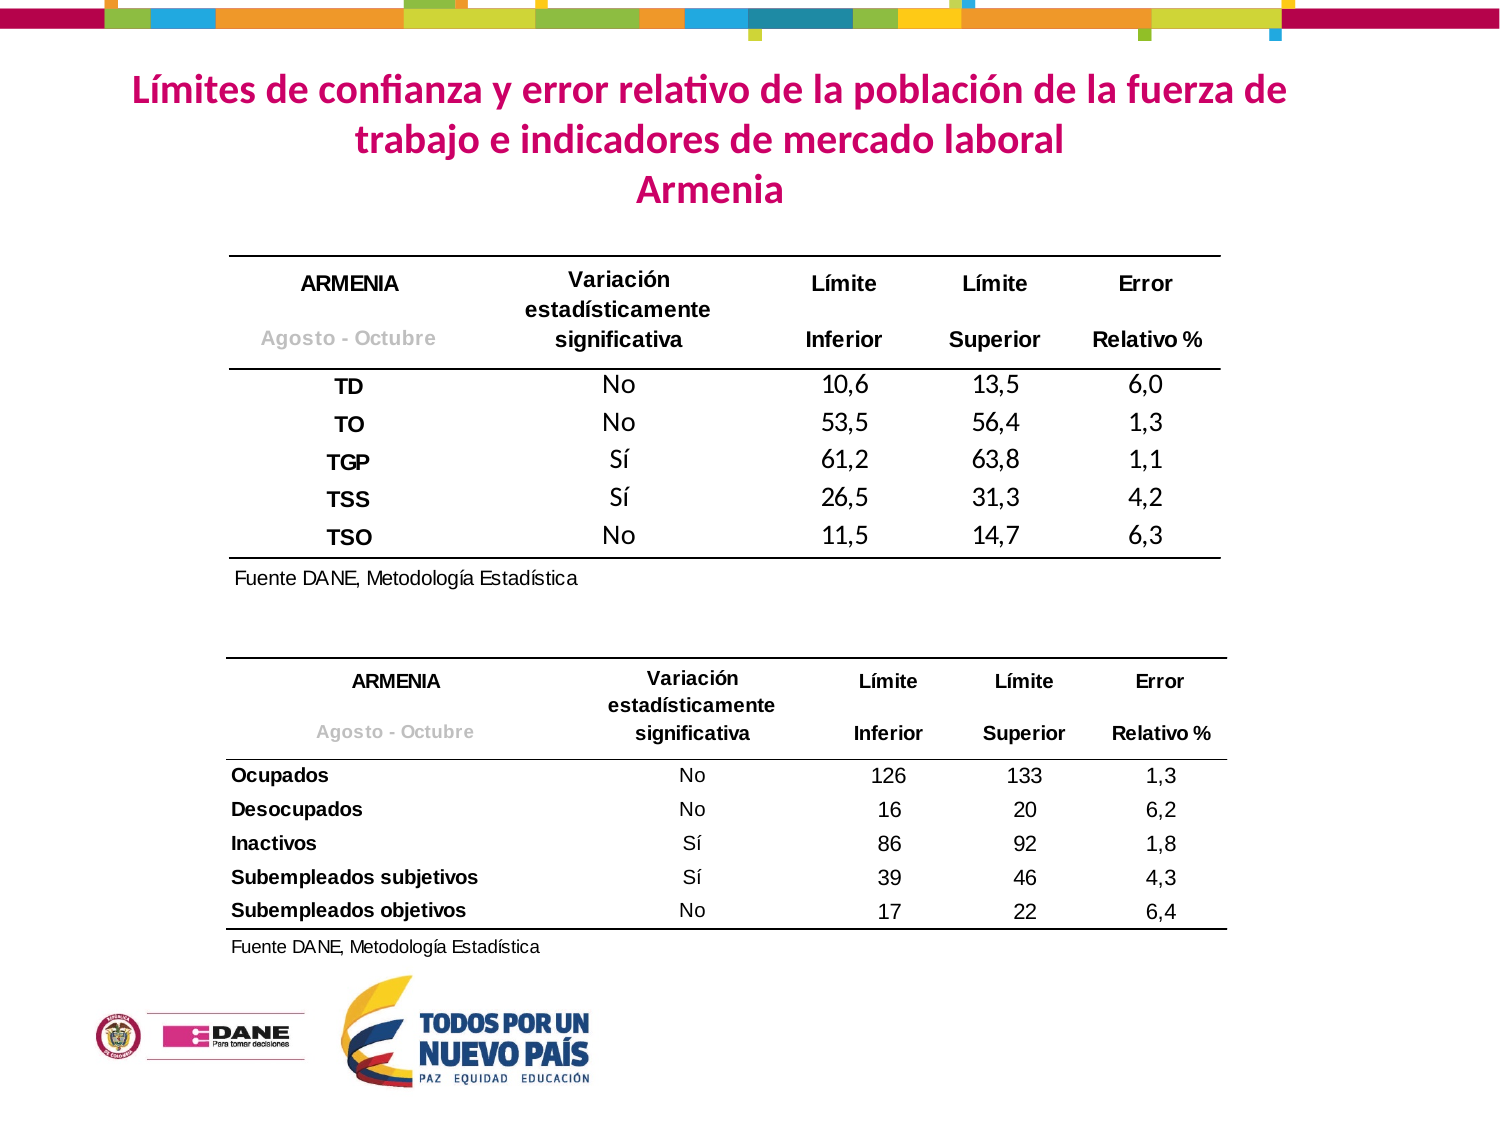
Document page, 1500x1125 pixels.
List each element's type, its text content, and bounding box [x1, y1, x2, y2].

picture [0, 0, 1500, 41]
text_box Límites de confianza y error relativo de la población de la fuerza de trabajo e indicadores de mercado laboral Armenia [117, 54, 1304, 220]
picture [52, 656, 1230, 1118]
picture [228, 255, 1223, 597]
